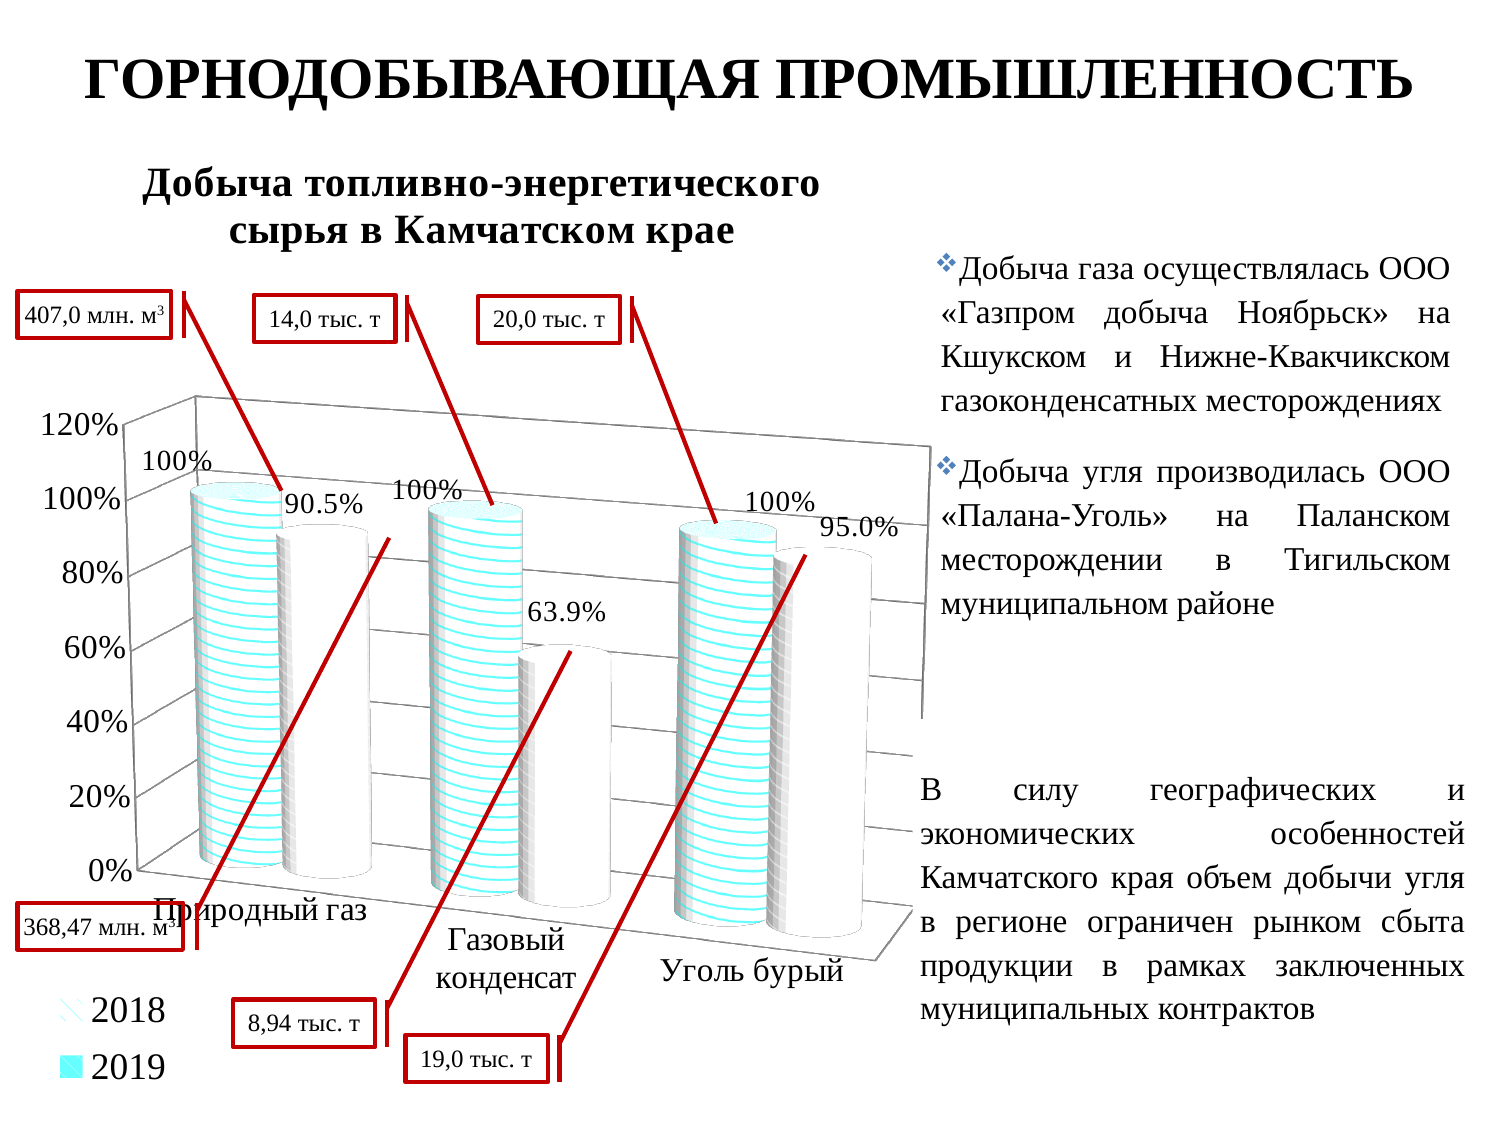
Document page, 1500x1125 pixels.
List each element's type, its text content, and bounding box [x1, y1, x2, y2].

text_box ГОРНОДОБЫВАЮЩАЯ ПРОМЫШЛЕННОСТЬ [0, 39, 1500, 147]
chart [0, 145, 963, 1120]
text_box В силу географических и экономических особенностей Камчатского края объем добычи угля в регионе ограничен рынком сбыта продукции в рамках заключенных муниципальных контрактов [966, 717, 1476, 1072]
text_box [966, 173, 1476, 690]
